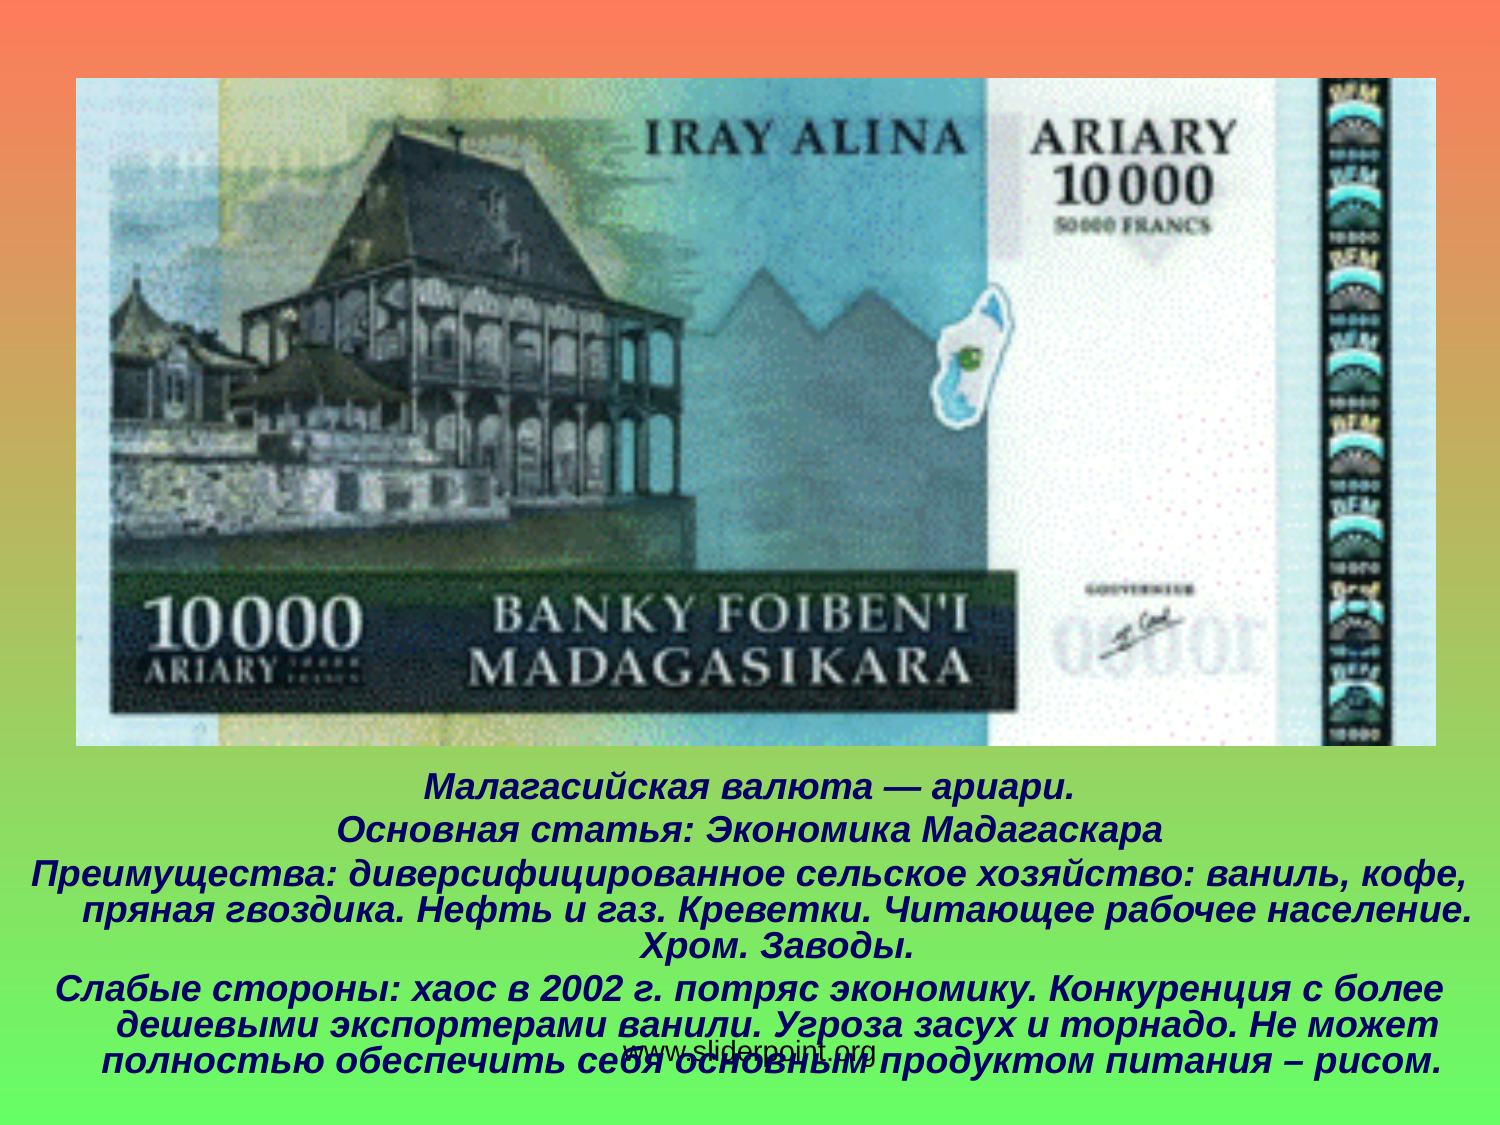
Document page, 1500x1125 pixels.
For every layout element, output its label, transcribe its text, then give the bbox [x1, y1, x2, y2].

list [76, 77, 1436, 746]
list Малагасийская валюта — ариари. Основная статья: Экономика Мадагаскара Преимущества: диверсифицированное сельское хозяйство: ваниль, кофе, пряная гвоздика. Нефть и газ. Креветки. Читающее рабочее население. Хром. Заводы. Слабые стороны: хаос в 2002 г. потряс экономику. Конкуренция с более дешевыми экспортерами ванили. Угроза засух и торнадо. Не может полностью обеспечить себя основным продуктом питания – рисом. [0, 763, 1500, 1125]
footer www.sliderpoint.org [512, 1024, 988, 1103]
